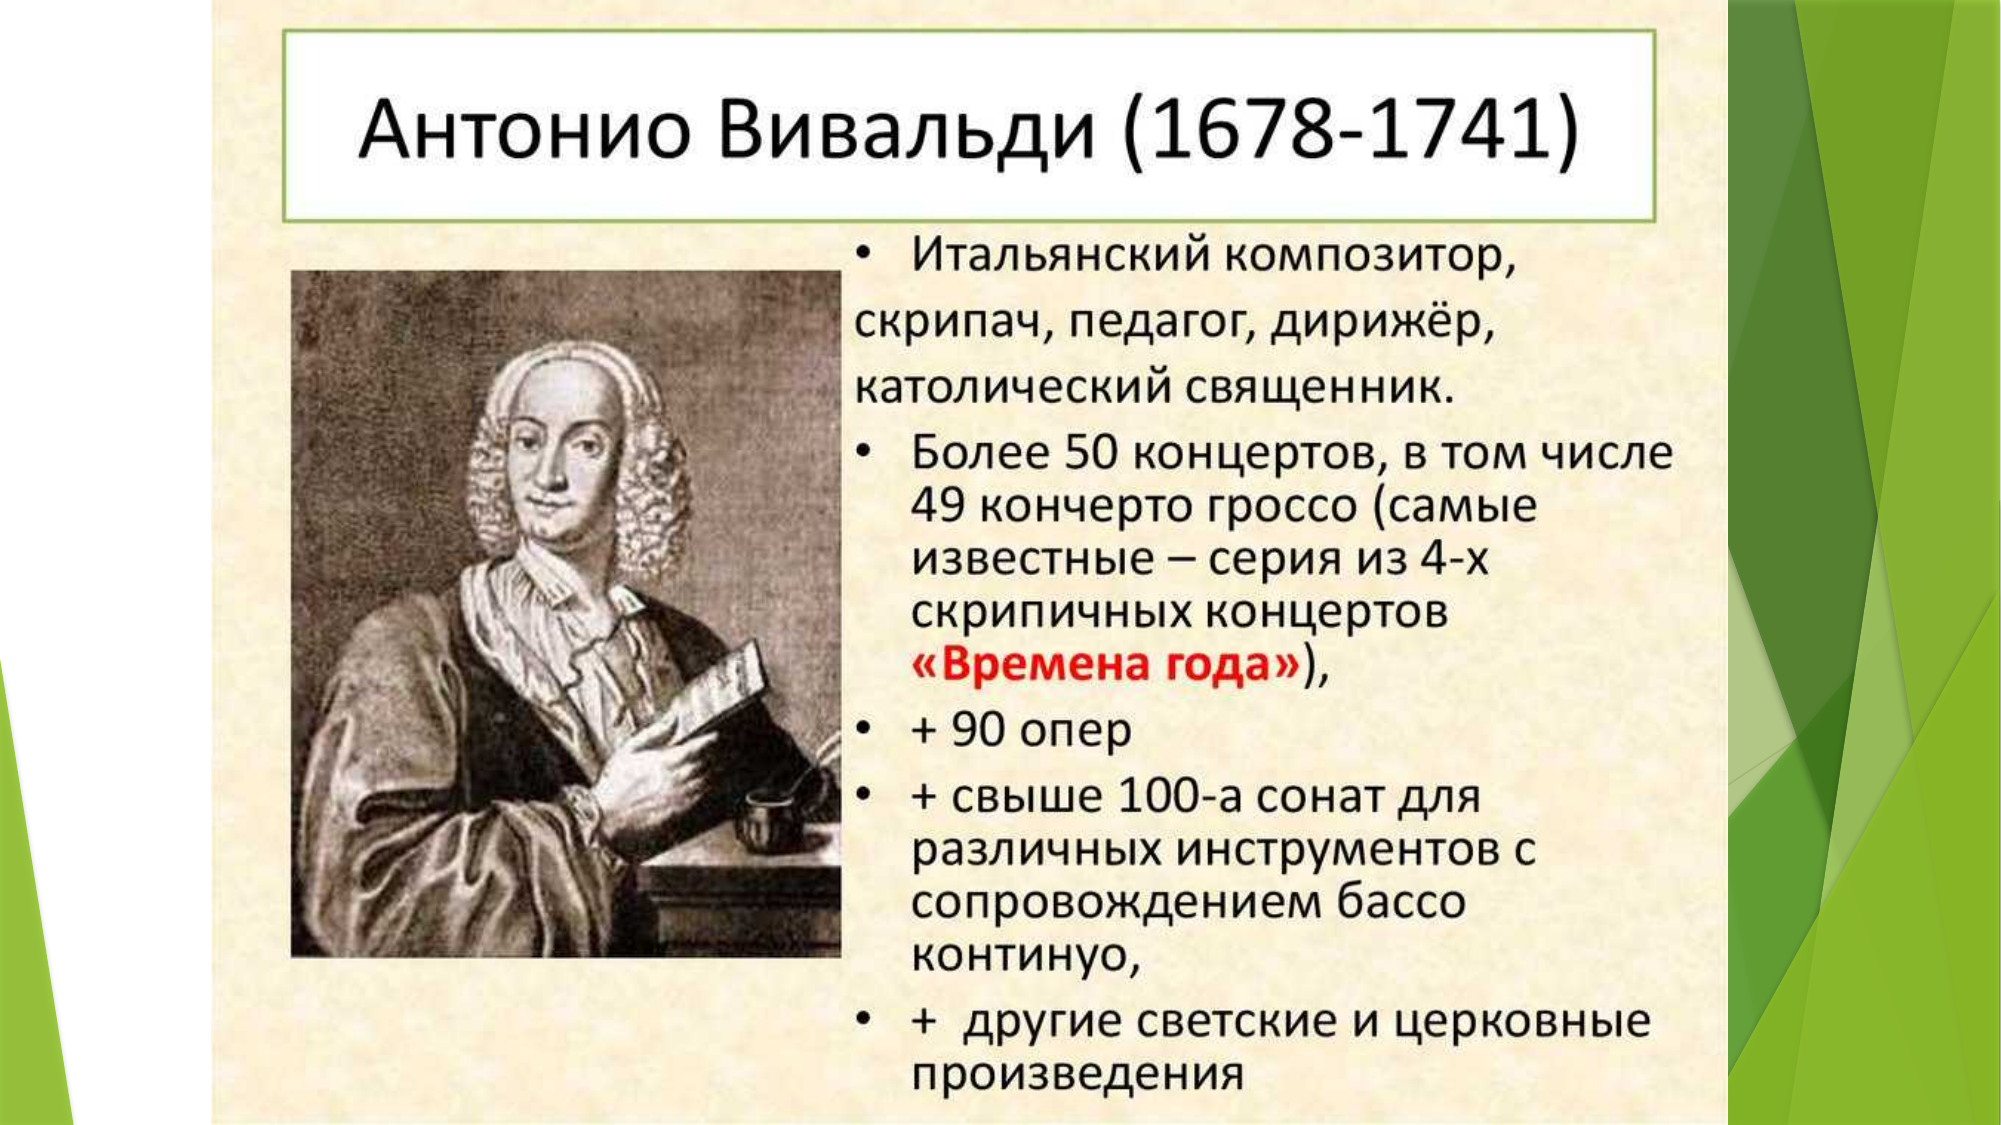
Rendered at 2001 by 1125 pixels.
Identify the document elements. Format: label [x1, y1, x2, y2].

list [210, 0, 1729, 1125]
